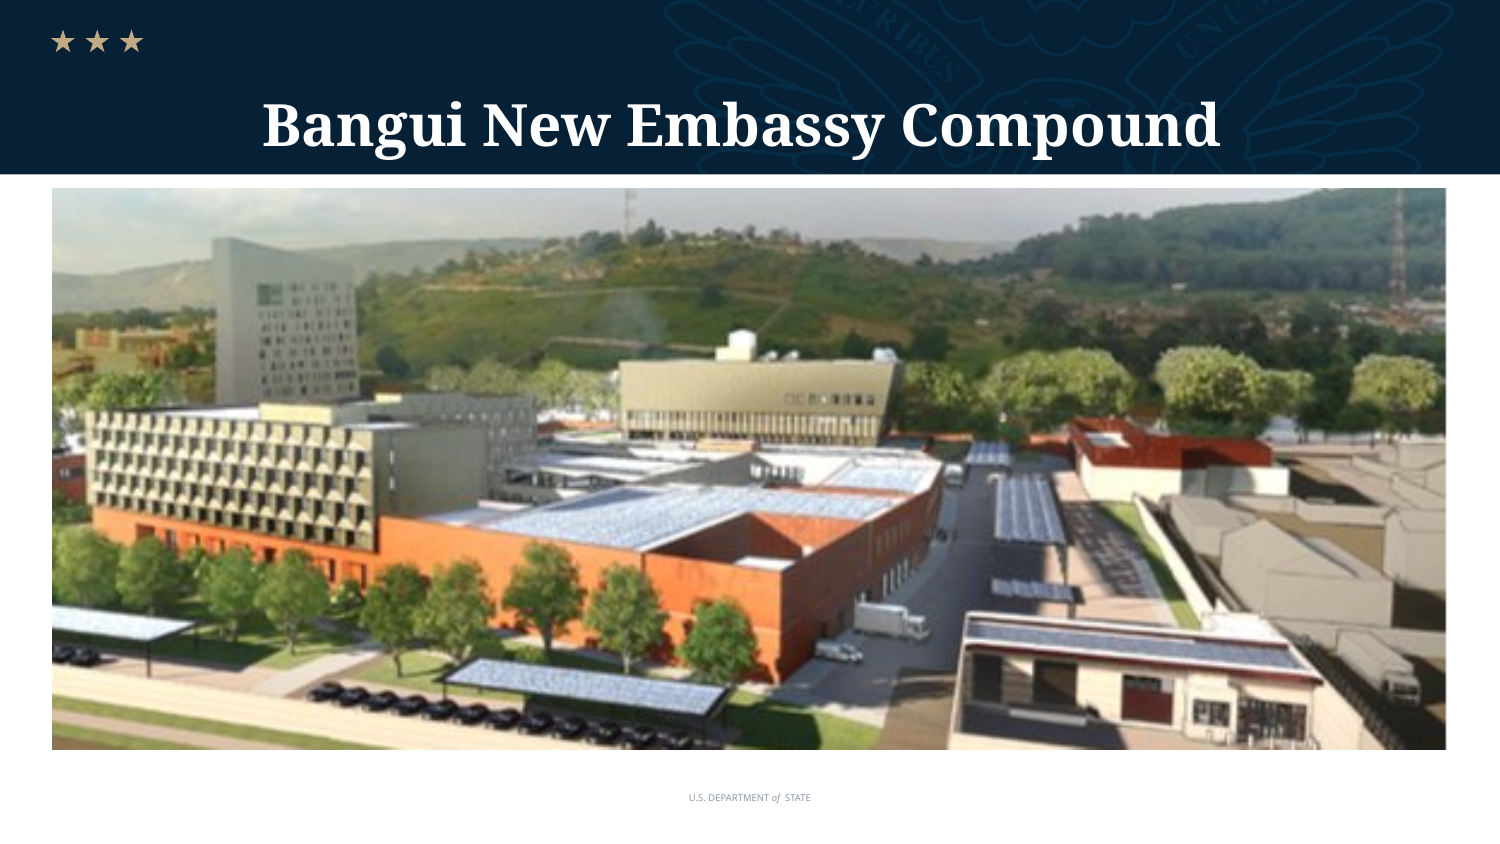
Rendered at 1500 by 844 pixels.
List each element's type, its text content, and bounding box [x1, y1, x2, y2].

picture [52, 188, 1450, 750]
title Bangui New Embassy Compound [51, 72, 1449, 167]
picture [587, 0, 1500, 174]
